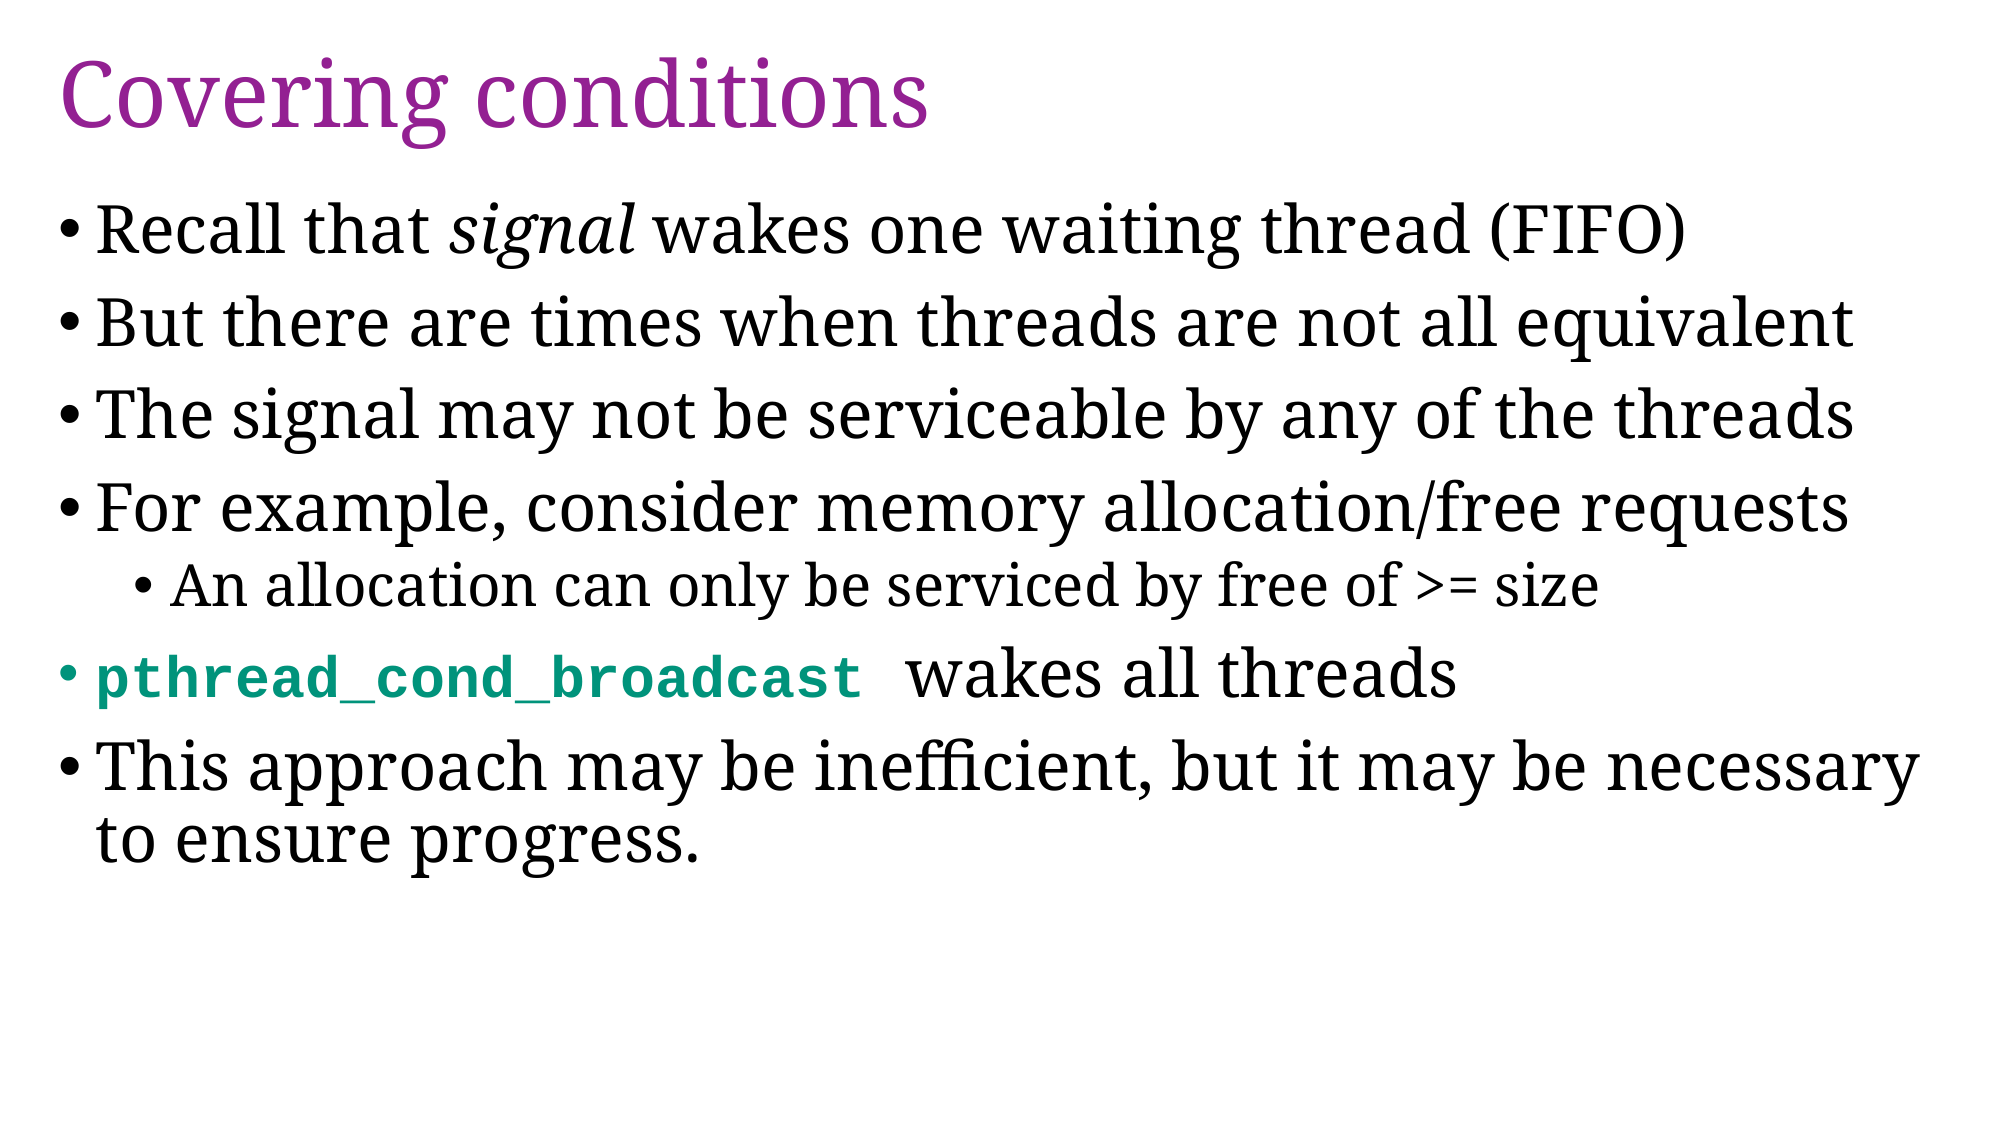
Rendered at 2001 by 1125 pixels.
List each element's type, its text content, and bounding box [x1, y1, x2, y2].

list Recall that signal wakes one waiting thread (FIFO) But there are times when threads are not all equivalent The signal may not be serviceable by any of the threads For example, consider memory allocation/free requests An allocation can only be serviced by free of >= size pthread_cond_broadcast wakes all threads This approach may be inefficient, but it may be necessary to ensure progress. [43, 188, 1953, 1106]
title Covering conditions [43, 25, 1953, 171]
